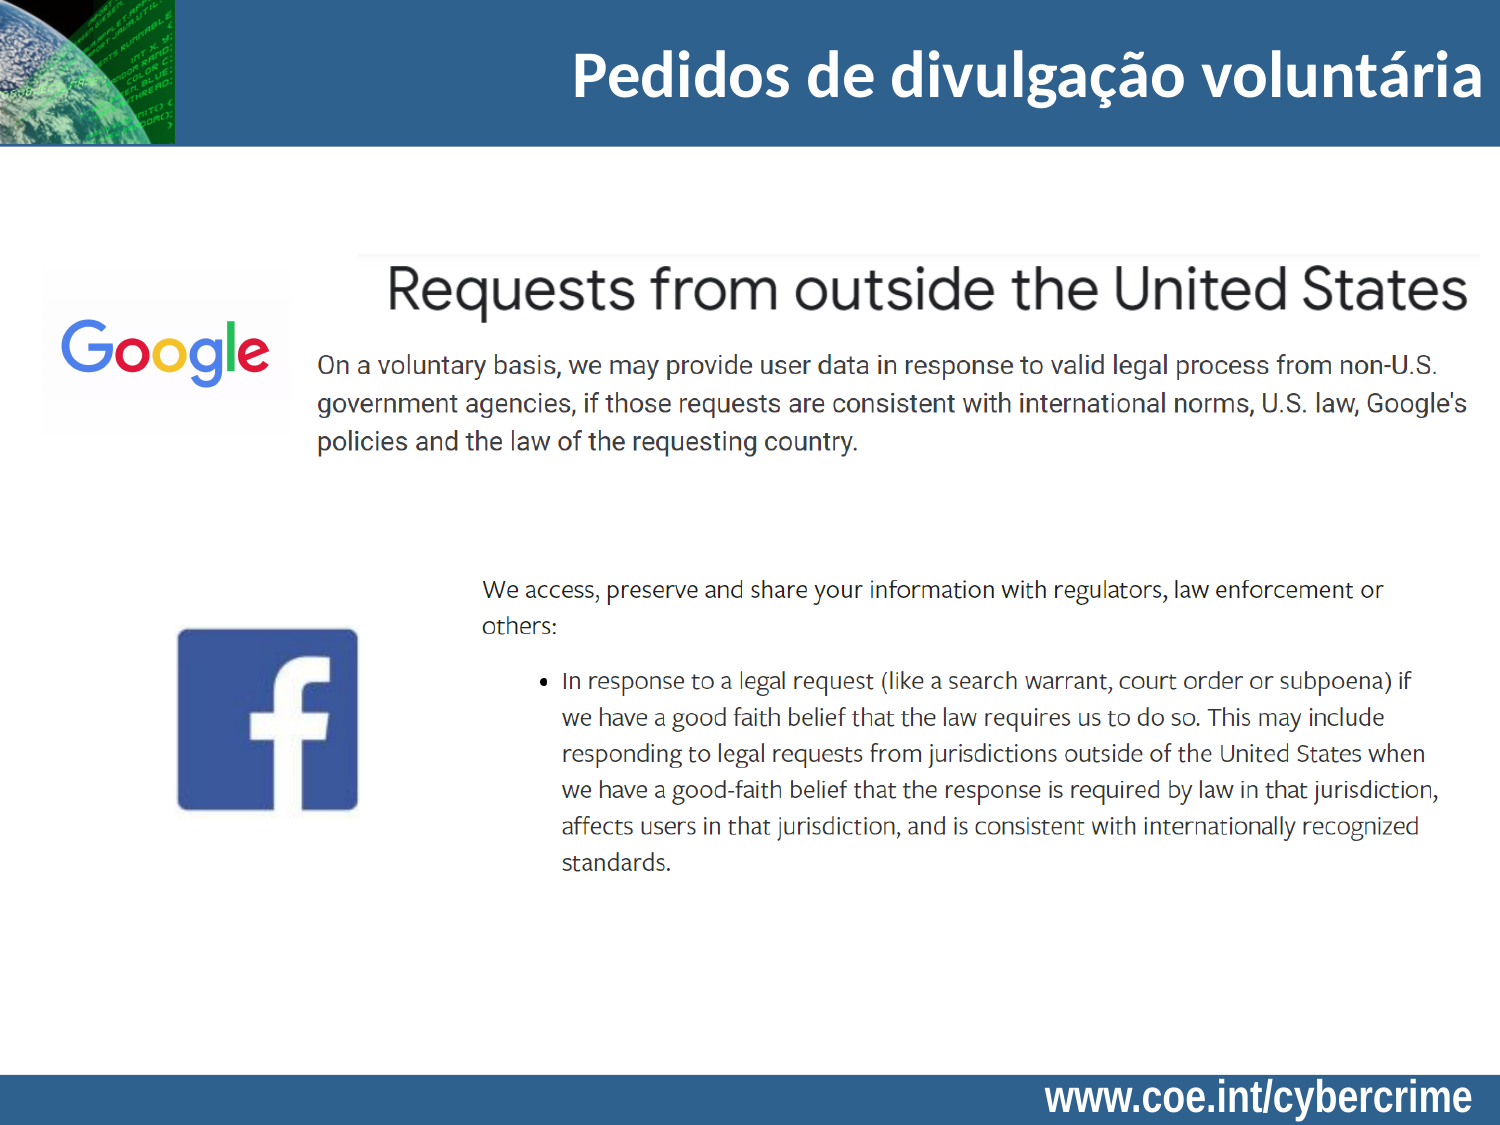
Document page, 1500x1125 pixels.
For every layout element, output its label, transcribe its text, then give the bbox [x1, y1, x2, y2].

text_box www.coe.int/cybercrime [1030, 1059, 1500, 1125]
picture [42, 267, 292, 434]
picture [358, 254, 1481, 339]
picture [174, 625, 361, 820]
picture [316, 340, 1500, 474]
text_box Pedidos de divulgação voluntária [177, 0, 1500, 149]
picture [0, 0, 175, 144]
text_box [0, 1073, 1030, 1125]
picture [467, 566, 1457, 875]
